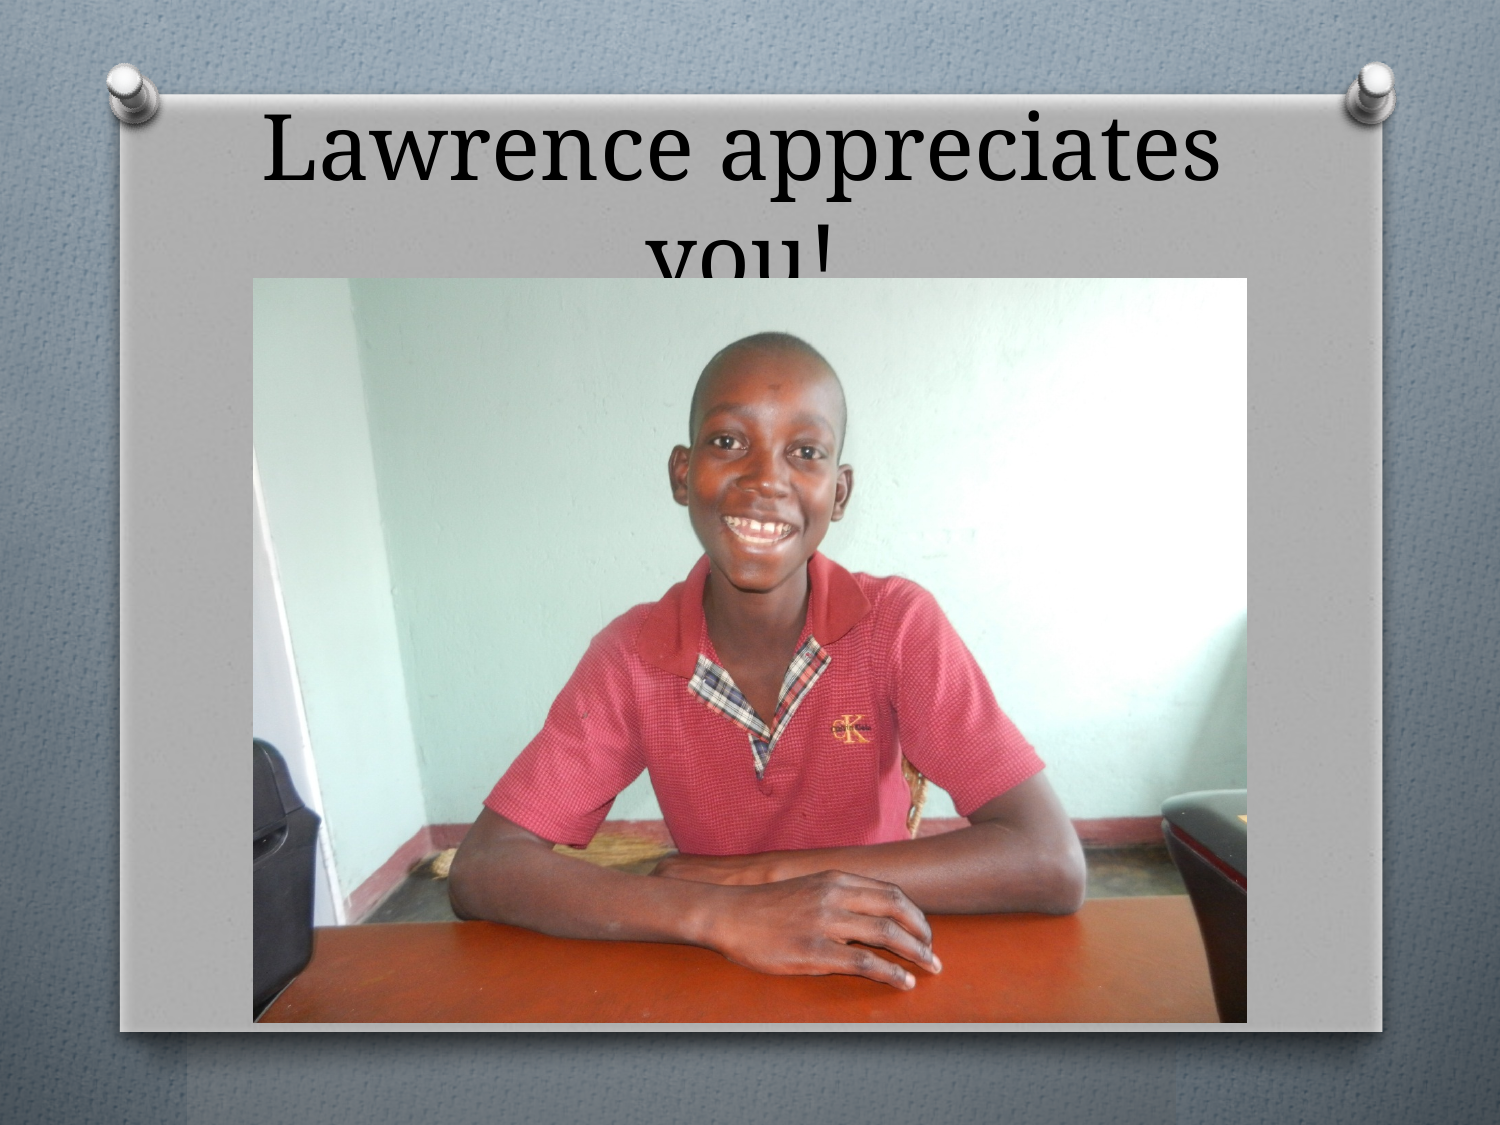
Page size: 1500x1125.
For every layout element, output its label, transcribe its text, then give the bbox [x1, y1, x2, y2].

title Lawrence appreciates you! [171, 125, 1314, 273]
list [253, 278, 1247, 1024]
picture [75, 29, 198, 153]
picture [1317, 35, 1439, 156]
